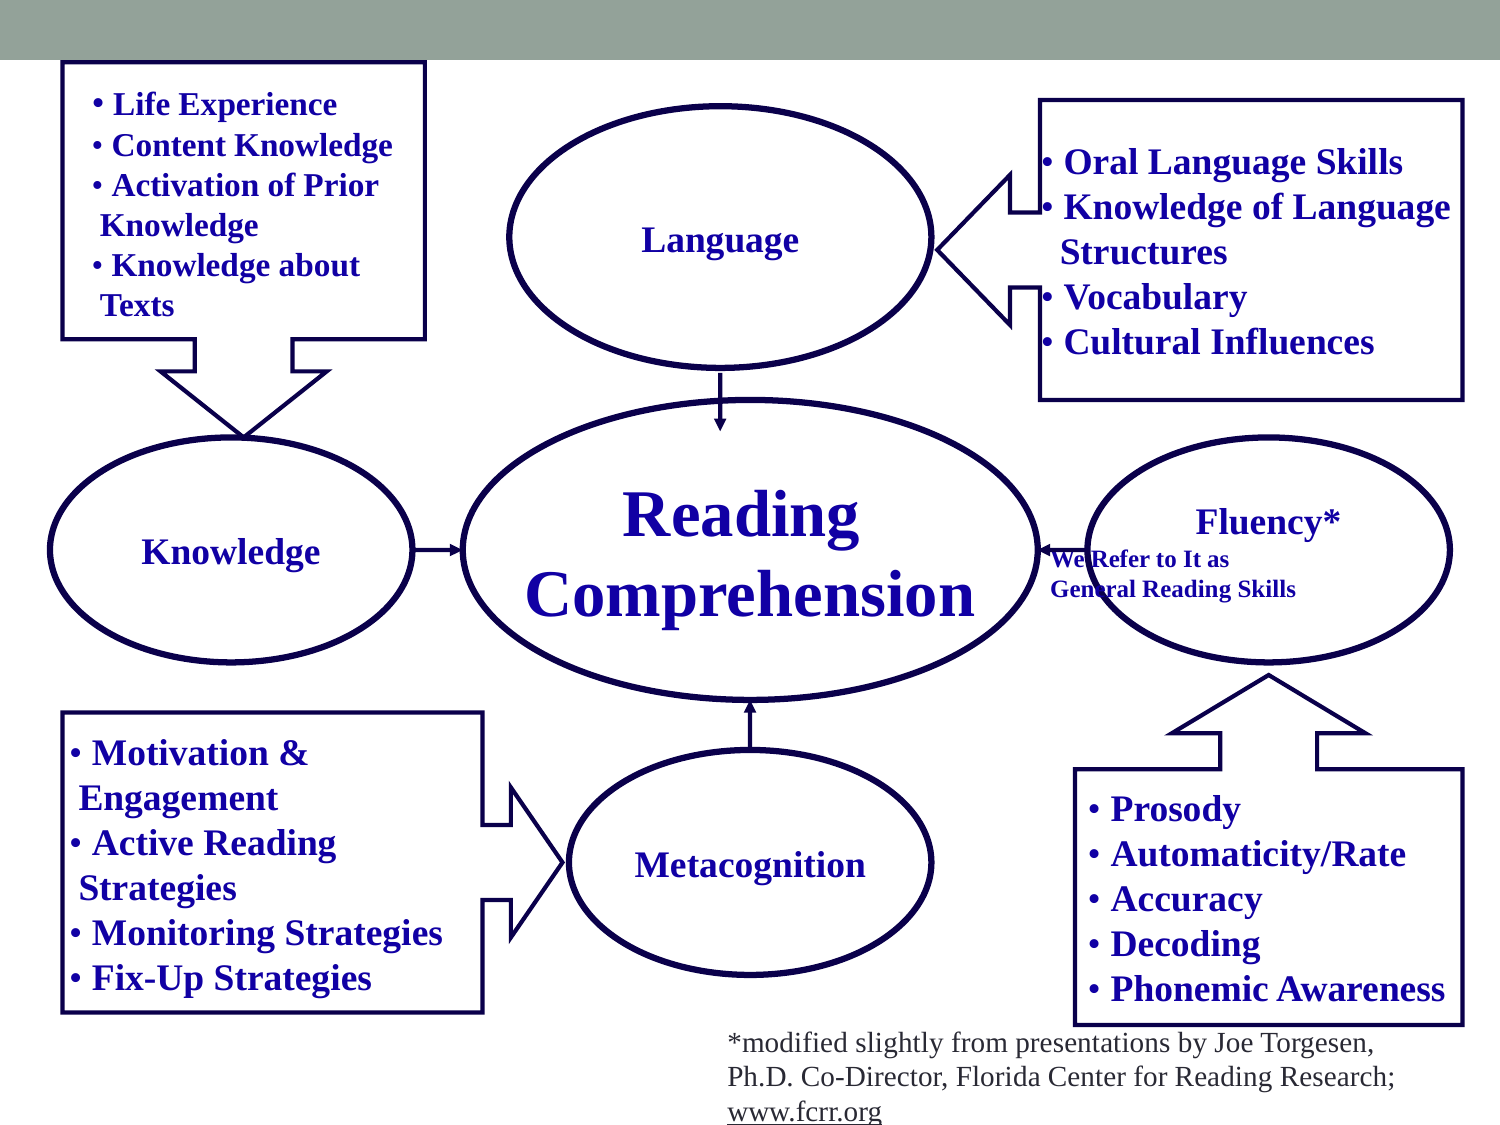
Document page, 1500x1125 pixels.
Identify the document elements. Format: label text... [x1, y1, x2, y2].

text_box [936, 99, 1468, 401]
text_box *modified slightly from presentations by Joe Torgesen, Ph.D. Co-Director, Florida Center for Reading Research; www.fcrr.org [712, 1014, 1448, 1125]
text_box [1037, 437, 1500, 663]
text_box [1069, 674, 1464, 1026]
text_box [62, 61, 426, 438]
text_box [62, 712, 563, 1013]
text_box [49, 437, 463, 663]
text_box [509, 105, 932, 432]
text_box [462, 399, 1038, 701]
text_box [568, 699, 932, 976]
